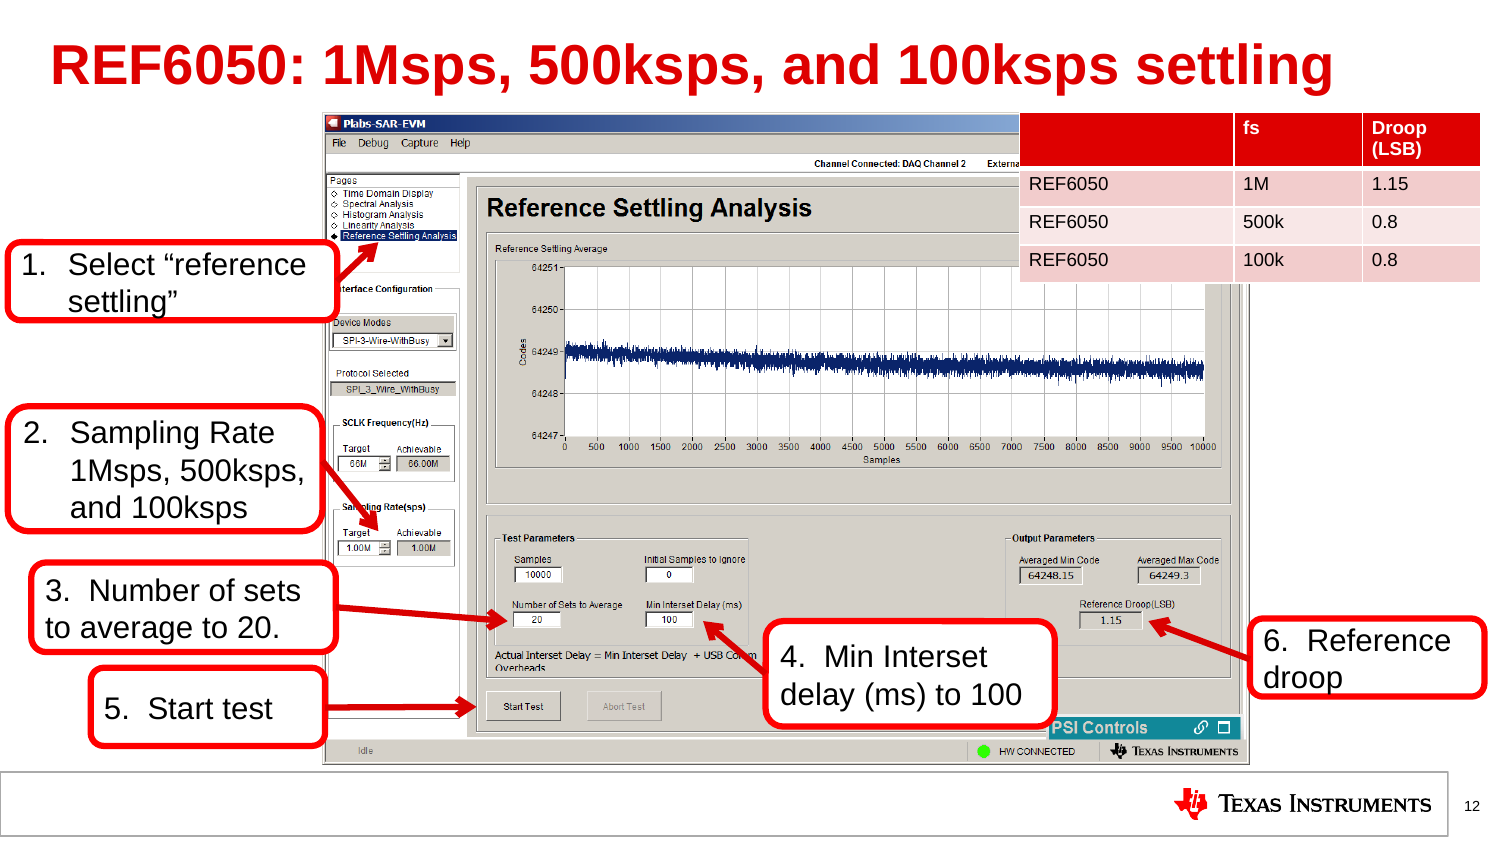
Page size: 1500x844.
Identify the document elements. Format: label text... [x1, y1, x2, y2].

table_cell 1M [1255, 171, 1362, 206]
table_header Droop (LSB) [1363, 113, 1480, 166]
text_box Select “reference settling” [5, 240, 317, 323]
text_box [336, 241, 379, 282]
title REF6050: 1Msps, 500ksps, and 100ksps settling [37, 17, 1426, 119]
table_cell 0.8 [1363, 246, 1480, 282]
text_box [335, 607, 508, 622]
picture [322, 112, 1251, 765]
table_cell 100k [1255, 246, 1362, 282]
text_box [322, 460, 379, 532]
table_cell 500k [1255, 208, 1362, 244]
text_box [702, 620, 766, 675]
table_cell 1.15 [1363, 171, 1480, 206]
text_box 6. Reference droop [1255, 616, 1487, 699]
slide_number 12 [1142, 790, 1493, 817]
text_box 3. Number of sets to average to 20. [29, 560, 317, 655]
table_header fs [1253, 113, 1362, 166]
text_box 5. Start test [88, 665, 317, 749]
table_cell 0.8 [1363, 208, 1480, 244]
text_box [1148, 620, 1251, 660]
text_box Sampling Rate 1Msps, 500ksps, and 100ksps [5, 404, 317, 534]
